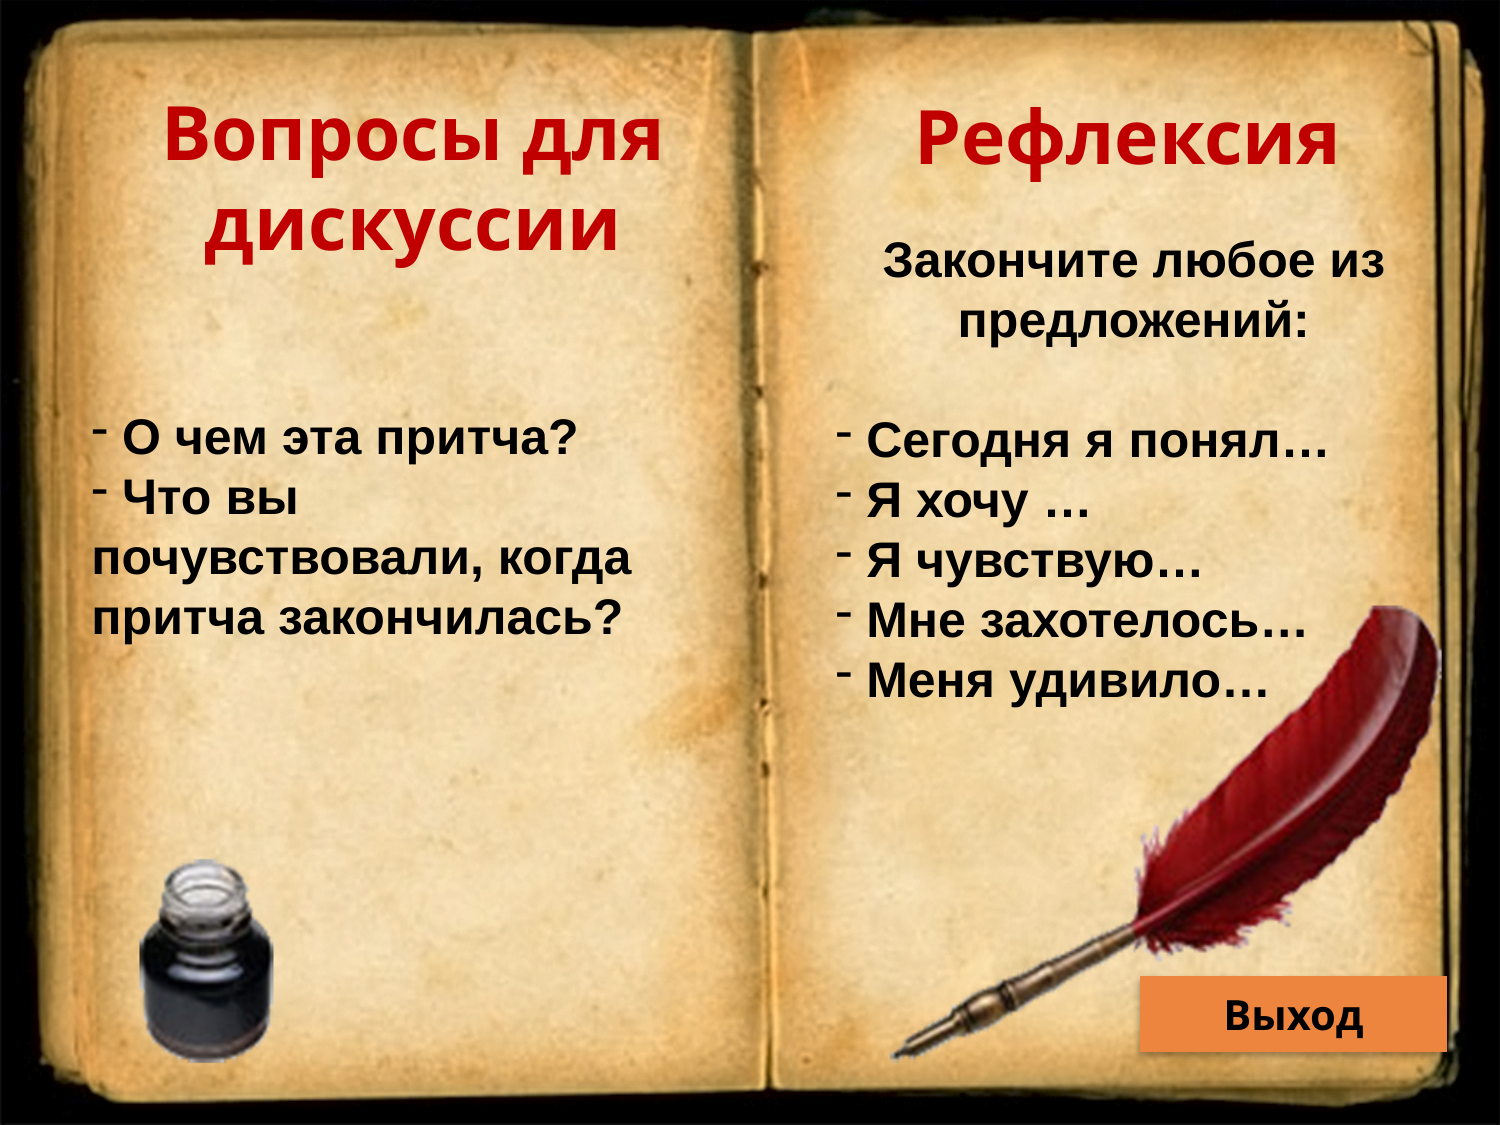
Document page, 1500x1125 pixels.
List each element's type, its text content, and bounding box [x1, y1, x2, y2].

title Рефлексия [808, 66, 1448, 215]
text_box Закончите любое из предложений: Сегодня я понял… Я хочу … Я чувствую… Мне захотелось… Меня удивило… [820, 219, 1447, 715]
text_box О чем эта притча? Что вы почувствовали, когда притча закончилась? [76, 397, 703, 652]
text_box Вопросы для дискуссии [135, 78, 691, 273]
text_box Выход [1139, 975, 1448, 1053]
picture [0, 0, 1500, 1125]
